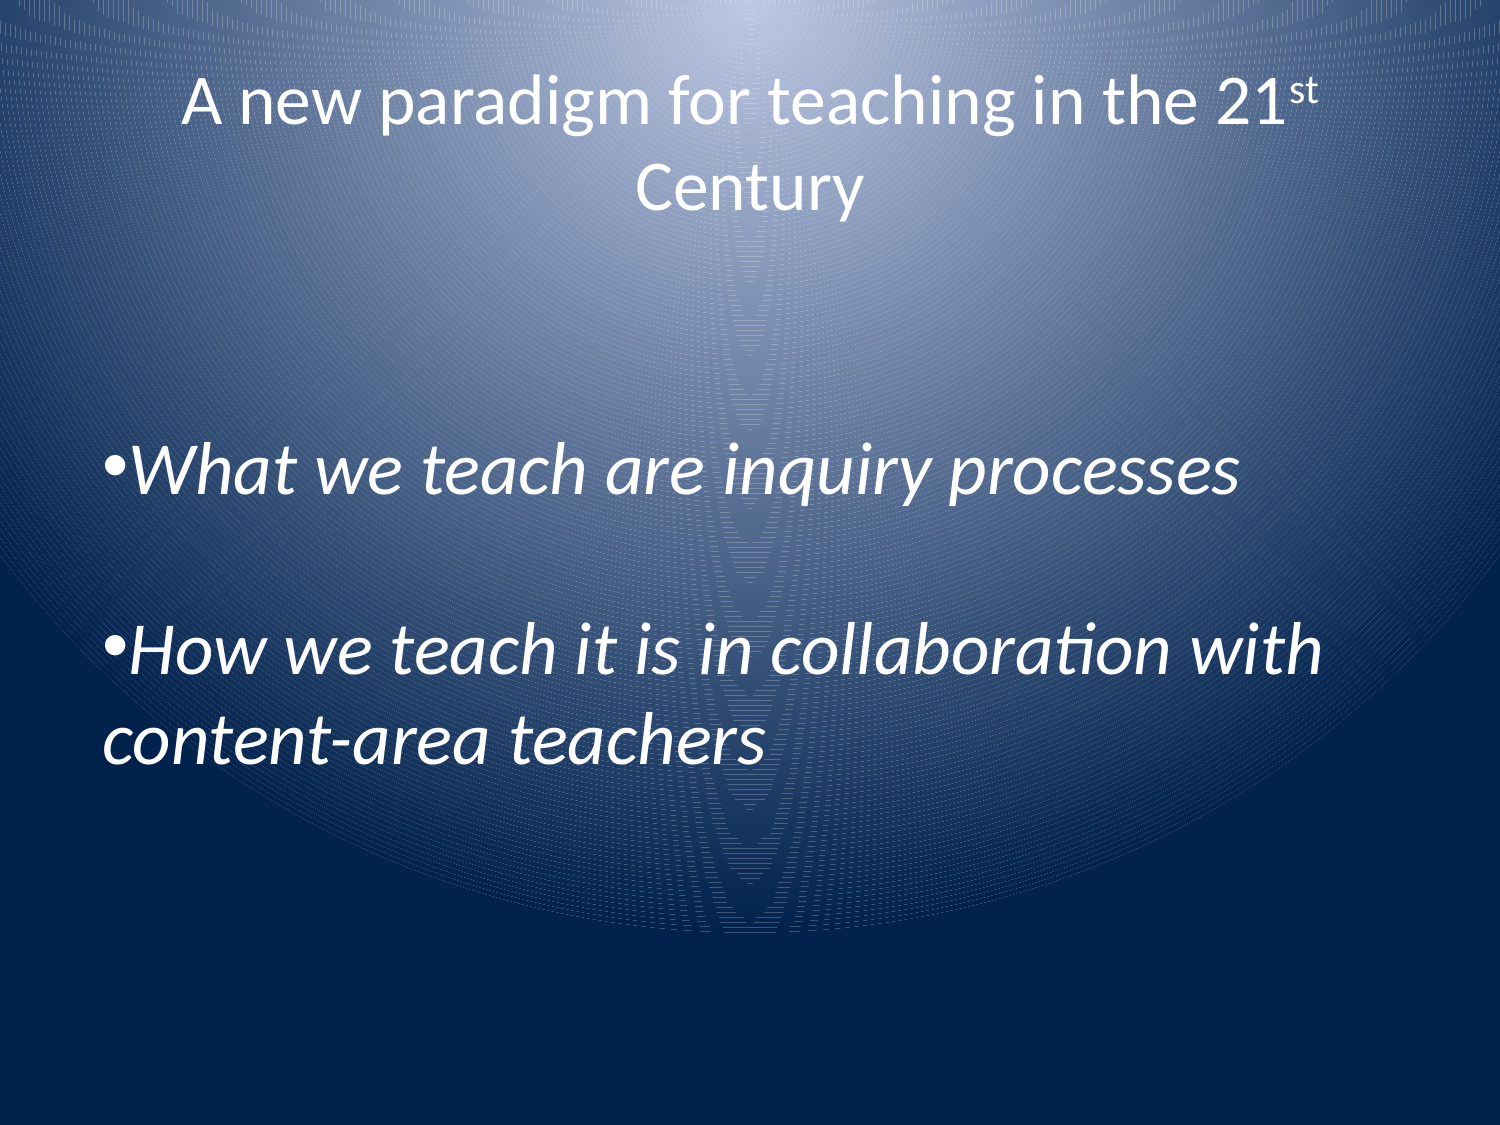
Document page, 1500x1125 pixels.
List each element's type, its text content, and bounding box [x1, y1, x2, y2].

text_box What we teach are inquiry processes How we teach it is in collaboration with content-area teachers [87, 412, 1425, 788]
title A new paradigm for teaching in the 21st Century [75, 45, 1425, 233]
